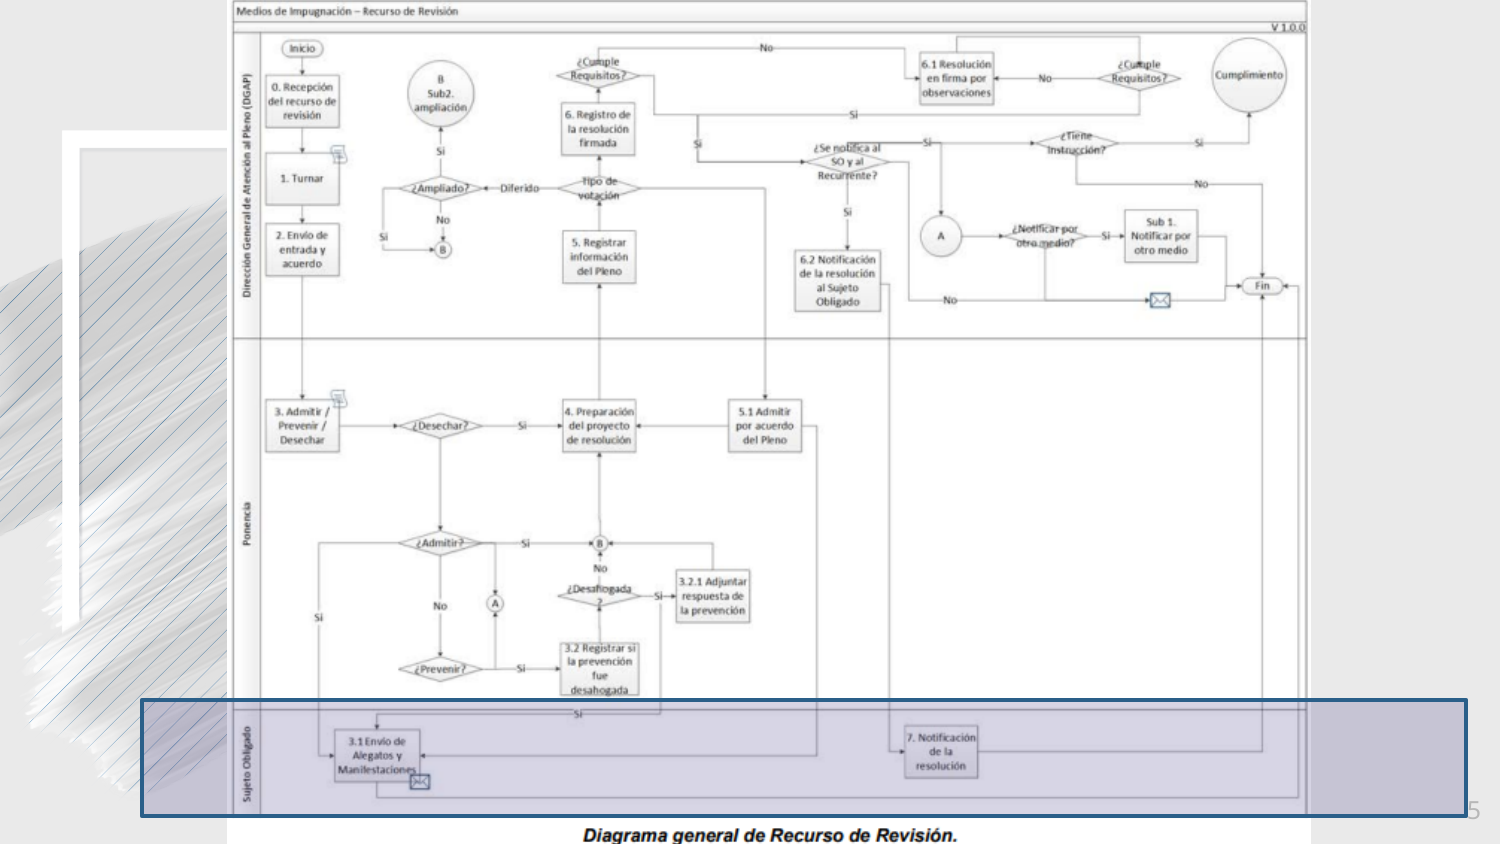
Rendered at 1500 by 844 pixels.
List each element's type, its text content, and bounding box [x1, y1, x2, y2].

text_box [140, 698, 222, 818]
picture [0, 0, 1500, 844]
slide_number 5 [1391, 779, 1482, 844]
text_box [1316, 698, 1468, 818]
